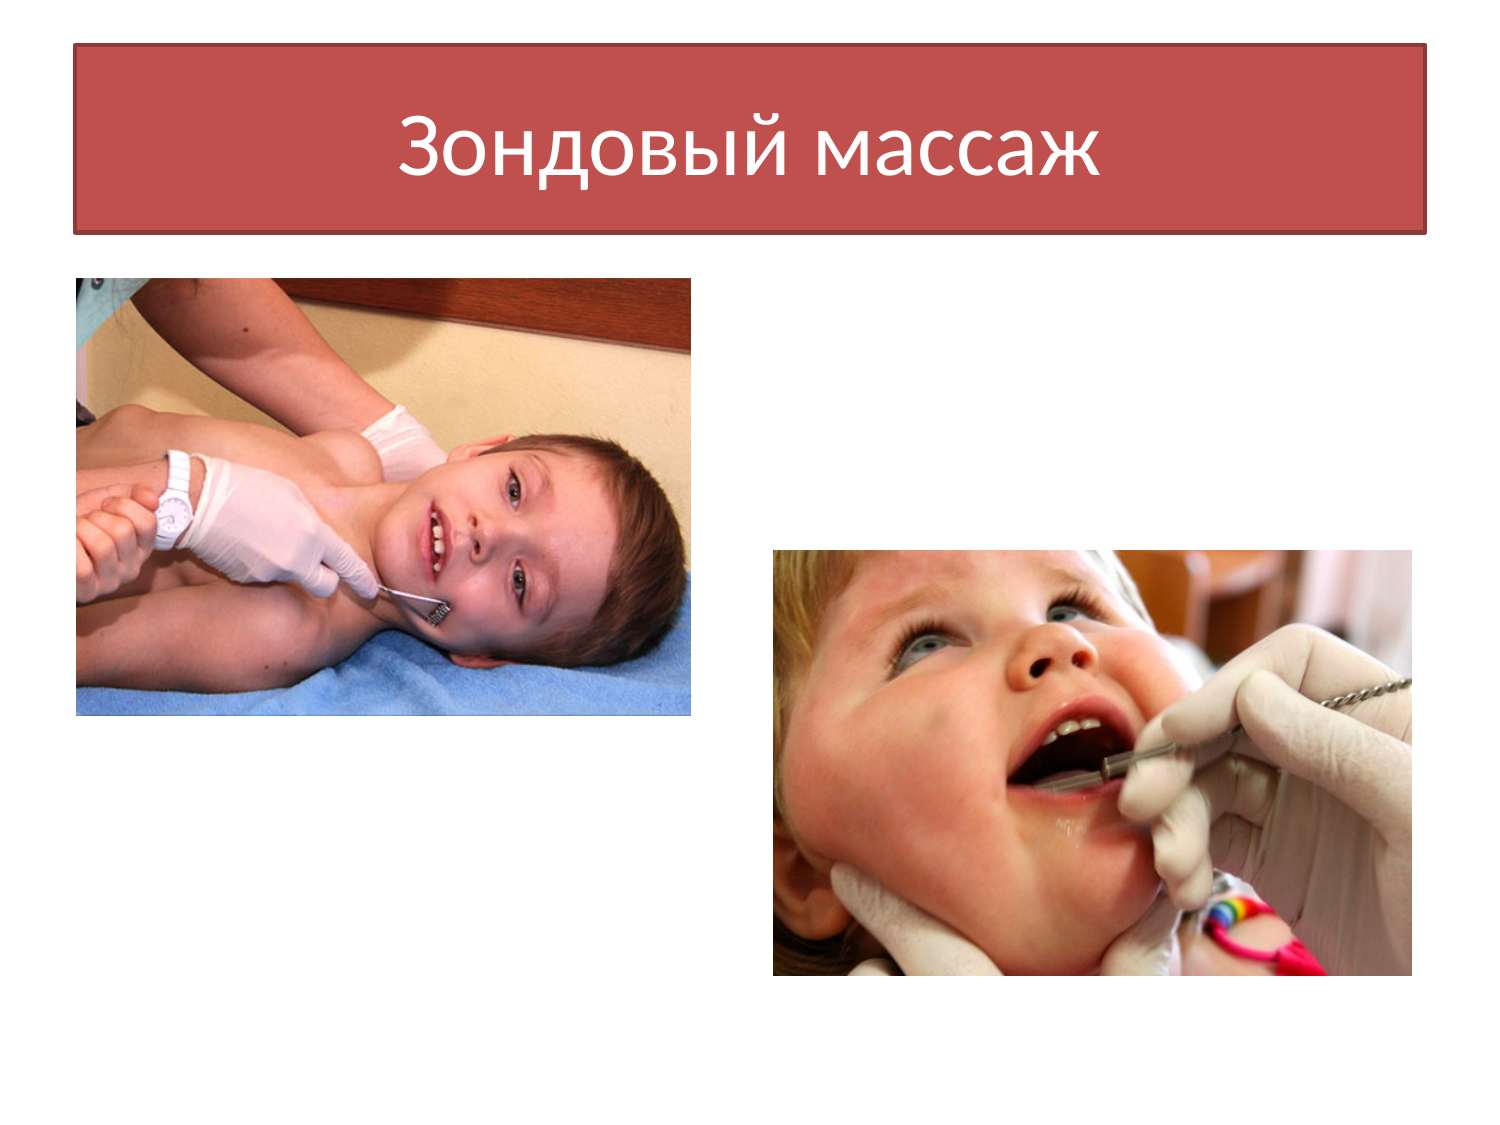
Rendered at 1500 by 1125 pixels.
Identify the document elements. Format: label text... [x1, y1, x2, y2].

title Зондовый массаж [73, 43, 1427, 235]
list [76, 278, 692, 717]
picture [773, 550, 1412, 977]
